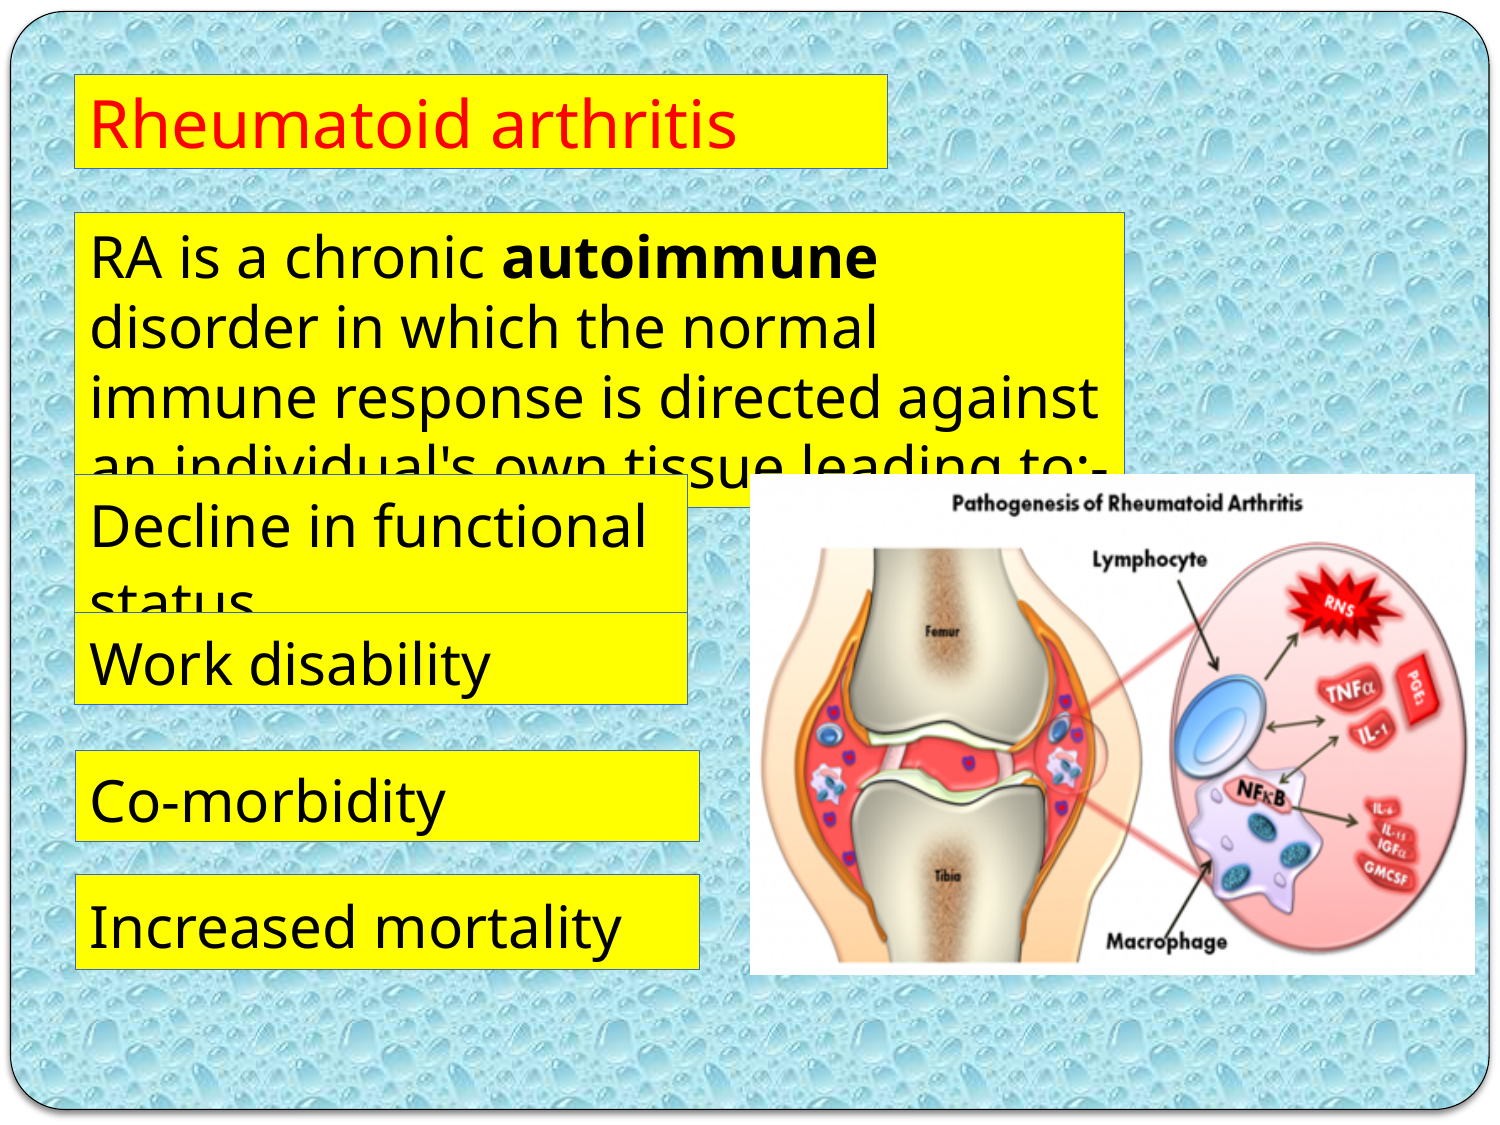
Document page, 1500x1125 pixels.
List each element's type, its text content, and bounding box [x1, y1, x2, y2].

text_box Decline in functional status [74, 474, 688, 612]
text_box RA is a chronic autoimmune disorder in which the normal immune response is directed against an individual's own tissue leading to:- [74, 212, 1125, 508]
text_box Increased mortality [75, 874, 700, 970]
text_box Rheumatoid arthritis [74, 74, 888, 169]
text_box Co-morbidity [75, 750, 700, 842]
picture [12, 12, 1488, 1108]
text_box Work disability [74, 612, 688, 705]
